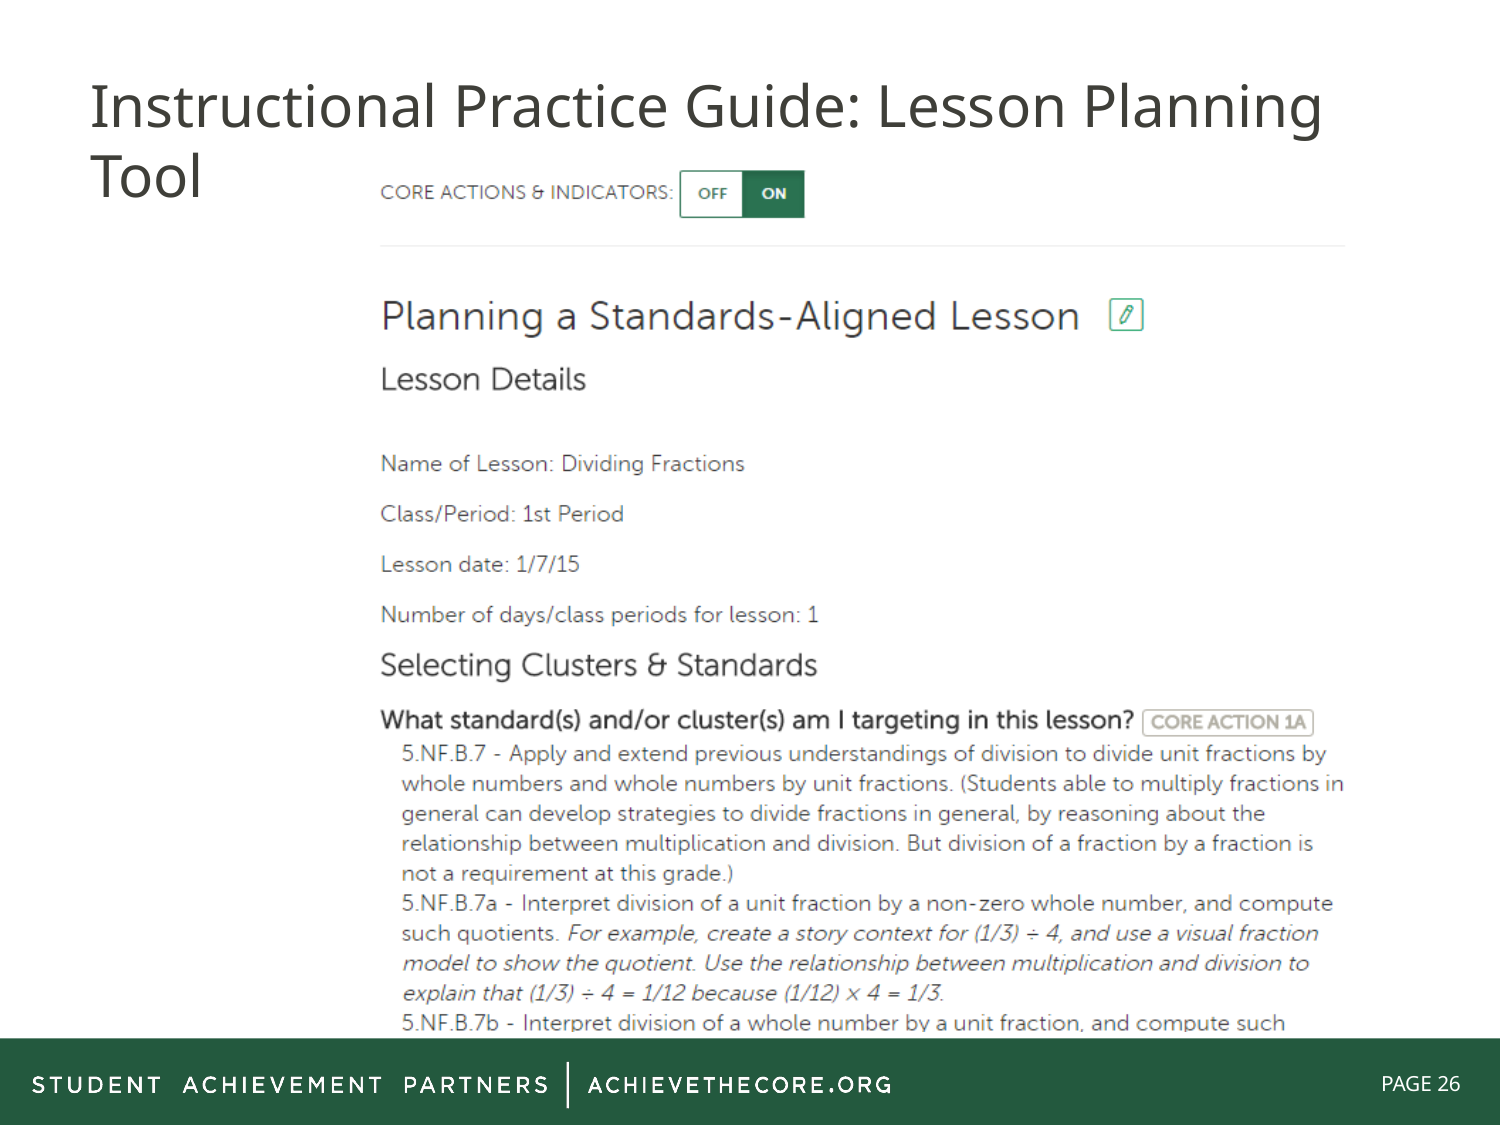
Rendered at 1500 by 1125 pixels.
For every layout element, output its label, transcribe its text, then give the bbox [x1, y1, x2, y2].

picture [351, 161, 1385, 1032]
picture [12, 1055, 911, 1112]
title Instructional Practice Guide: Lesson Planning Tool [75, 45, 1425, 233]
